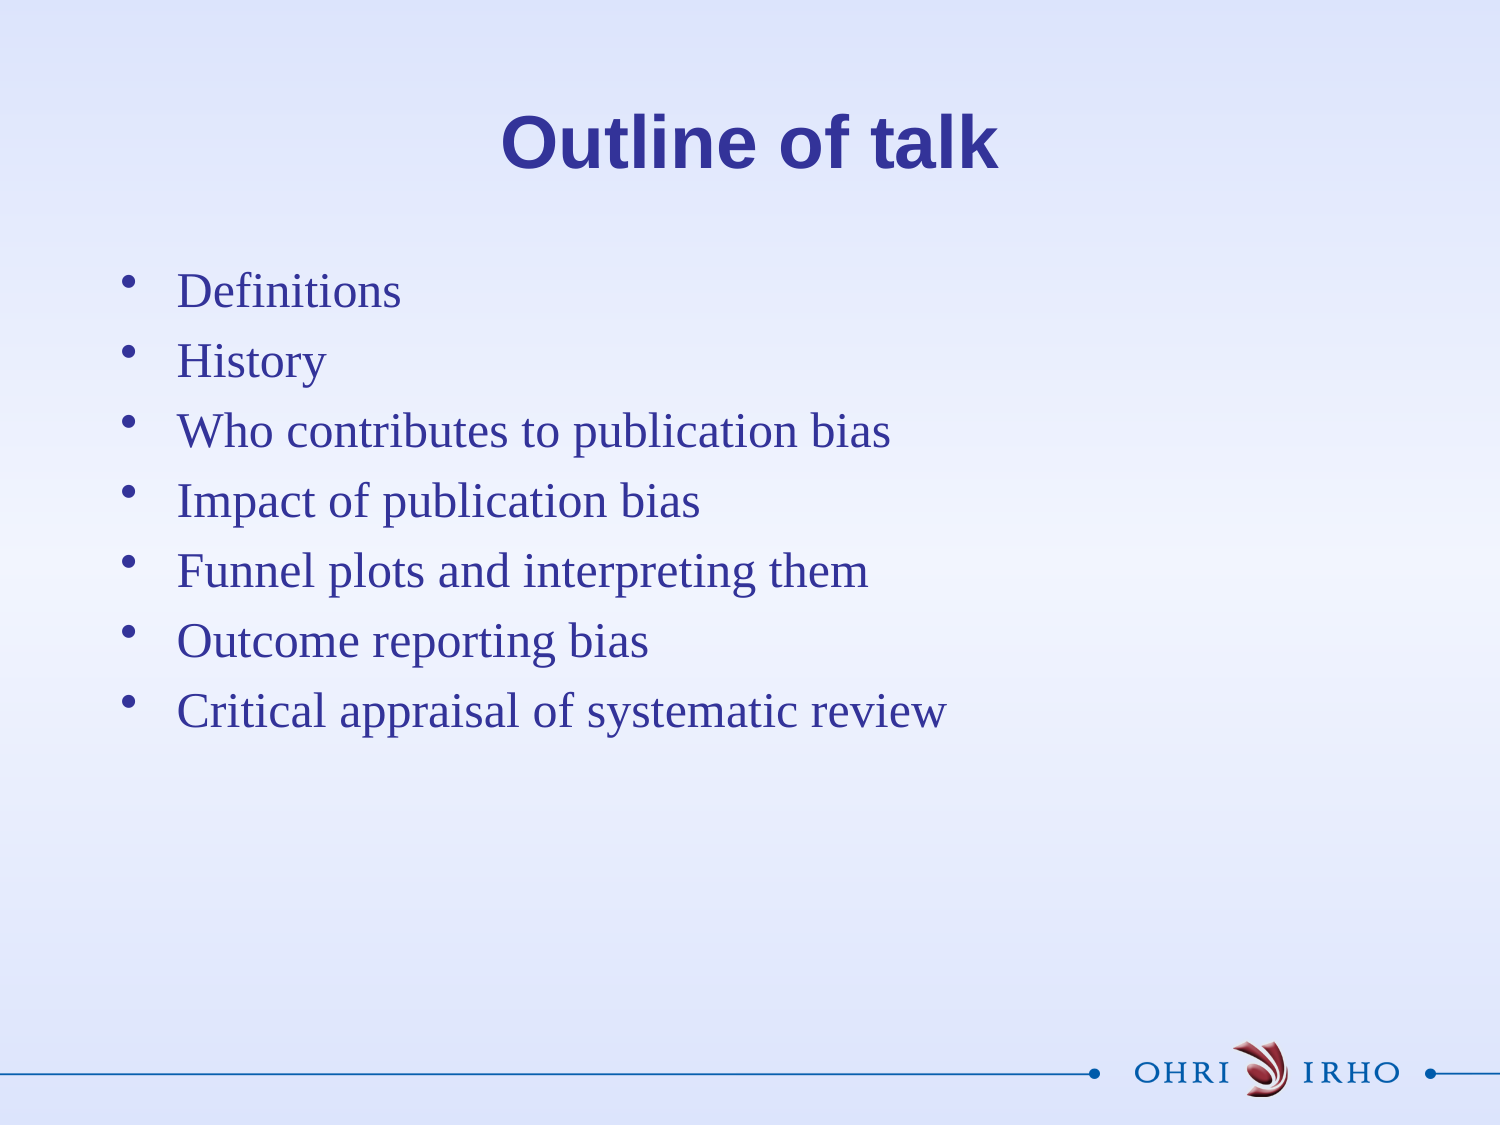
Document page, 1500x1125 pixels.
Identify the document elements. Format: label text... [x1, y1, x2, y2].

picture [0, 0, 1500, 1125]
title Outline of talk [75, 45, 1425, 233]
list Definitions History Who contributes to publication bias Impact of publication bias Funnel plots and interpreting them Outcome reporting bias Critical appraisal of systematic review [105, 249, 1390, 958]
